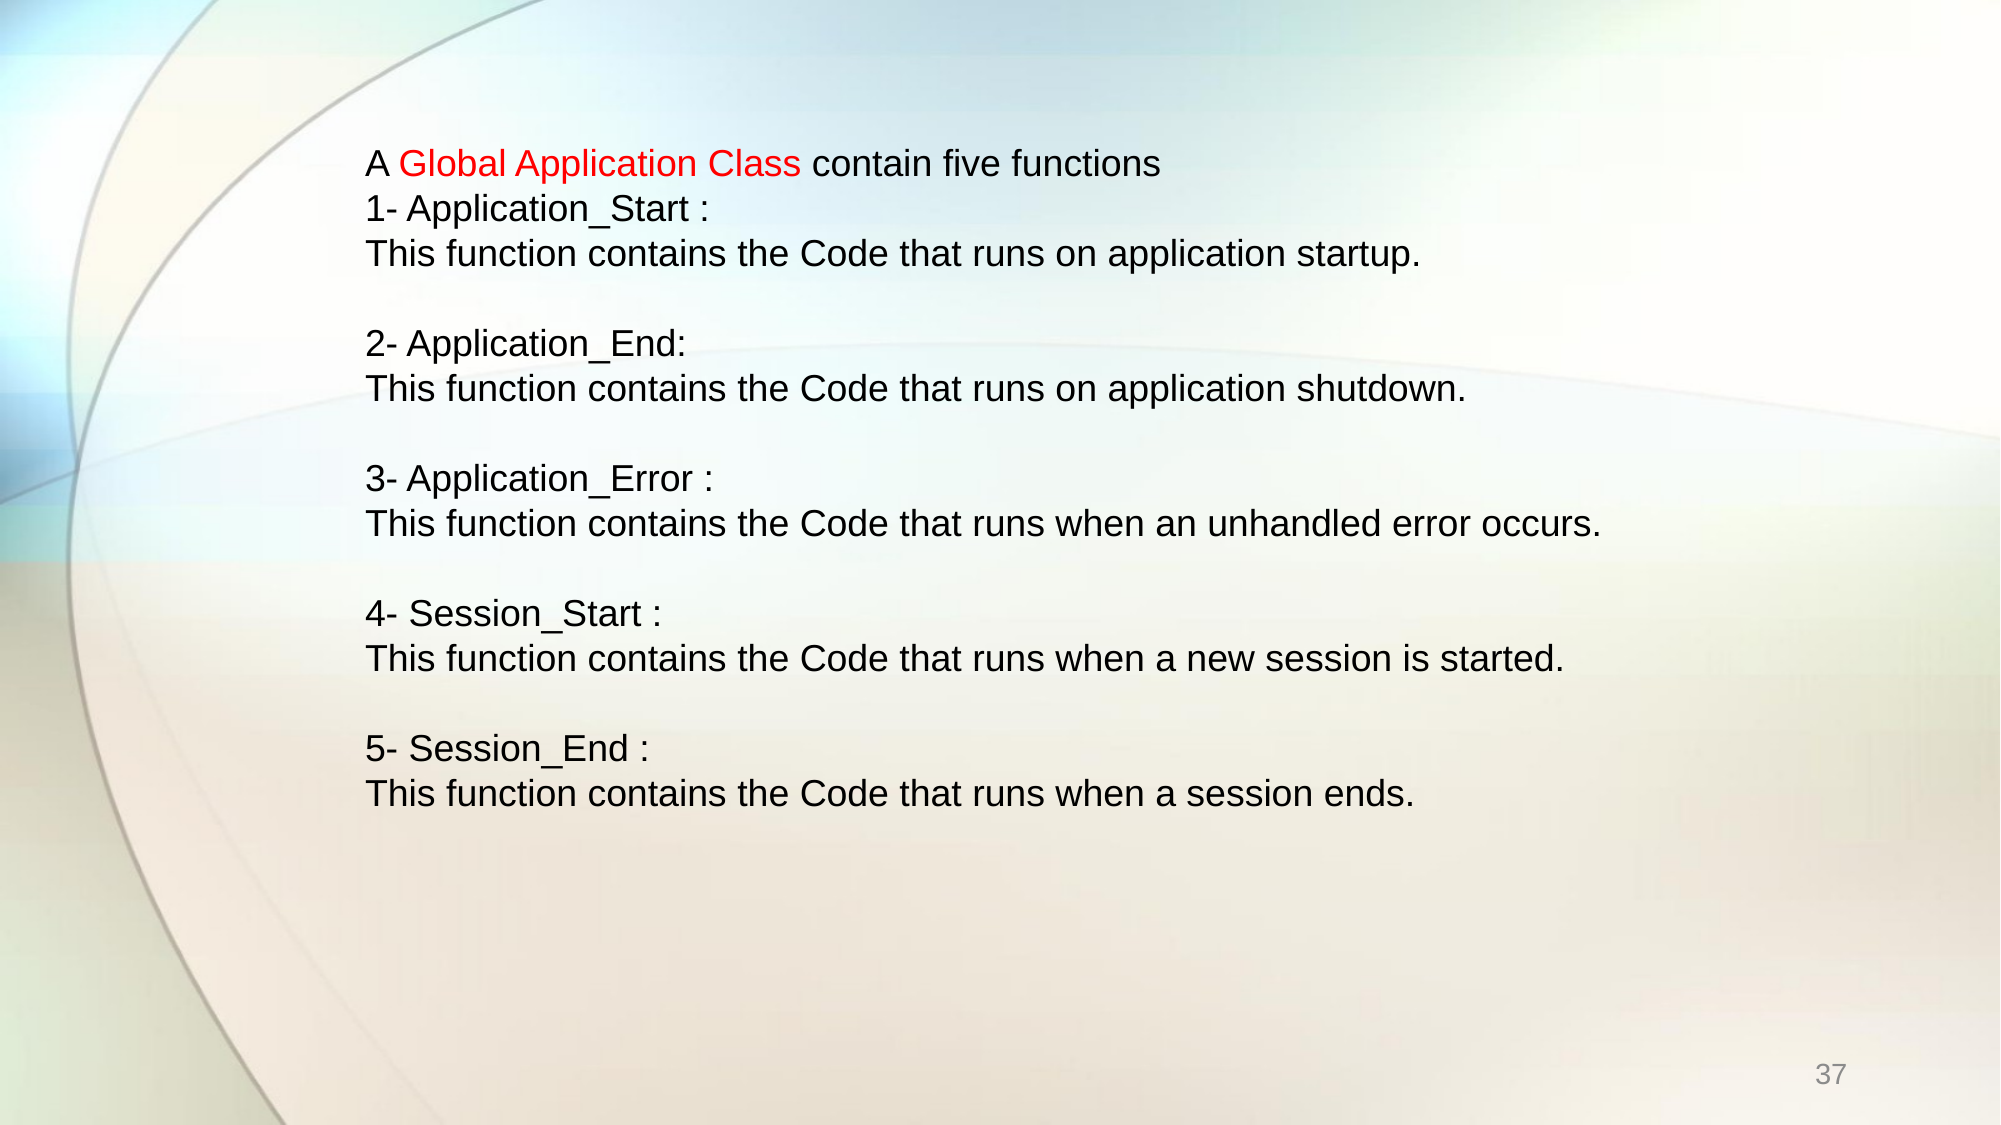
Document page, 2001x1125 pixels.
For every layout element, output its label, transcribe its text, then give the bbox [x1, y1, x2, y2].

picture [0, 0, 2001, 1125]
text_box A Global Application Class contain five functions 1- Application_Start : This function contains the Code that runs on application startup. 2- Application_End: This function contains the Code that runs on application shutdown. 3- Application_Error : This function contains the Code that runs when an unhandled error occurs. 4- Session_Start : This function contains the Code that runs when a new session is started. 5- Session_End : This function contains the Code that runs when a session ends. [350, 131, 1638, 822]
slide_number 37 [1325, 1042, 1863, 1103]
